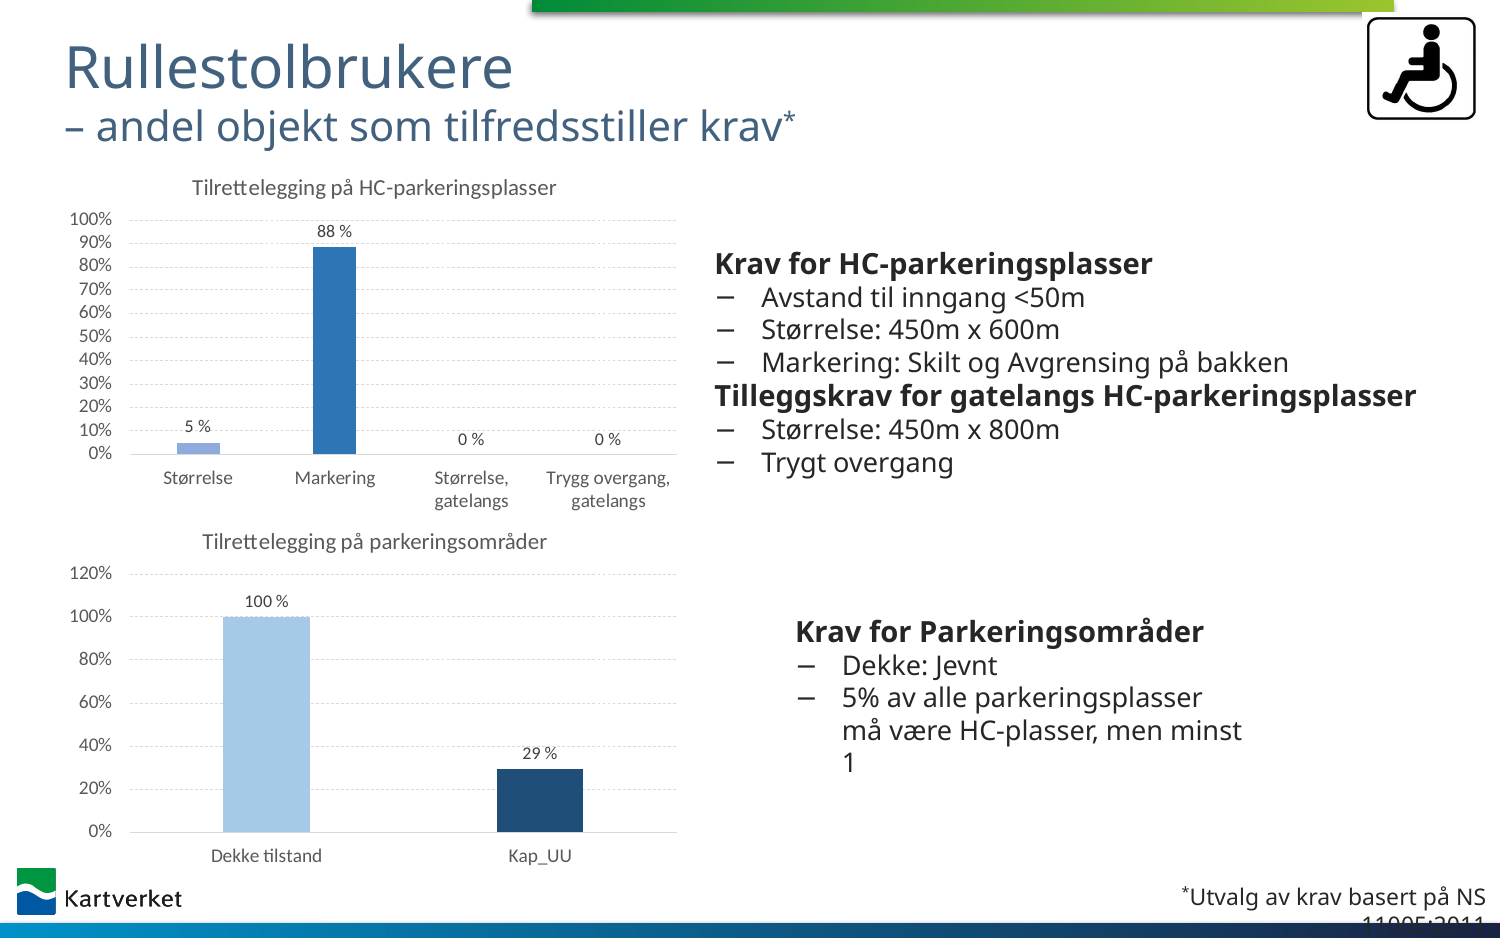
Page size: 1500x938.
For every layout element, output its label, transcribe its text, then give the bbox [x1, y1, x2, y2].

text_box *Utvalg av krav basert på NS 11005:2011 [1068, 873, 1500, 938]
picture [1362, 12, 1481, 126]
picture [62, 166, 688, 519]
text_box Krav for HC-parkeringsplasser Avstand til inngang <50m Størrelse: 450m x 600m Markering: Skilt og Avgrensing på bakken Tilleggskrav for gatelangs HC-parkeringsplasser Størrelse: 450m x 800m Trygt overgang [699, 237, 1433, 485]
text_box Krav for Parkeringsområder Dekke: Jevnt 5% av alle parkeringsplasser må være HC-plasser, men minst 1 [780, 605, 1261, 786]
picture [62, 520, 688, 874]
text_box Rullestolbrukere – andel objekt som tilfredsstiller krav* [49, 25, 1431, 158]
